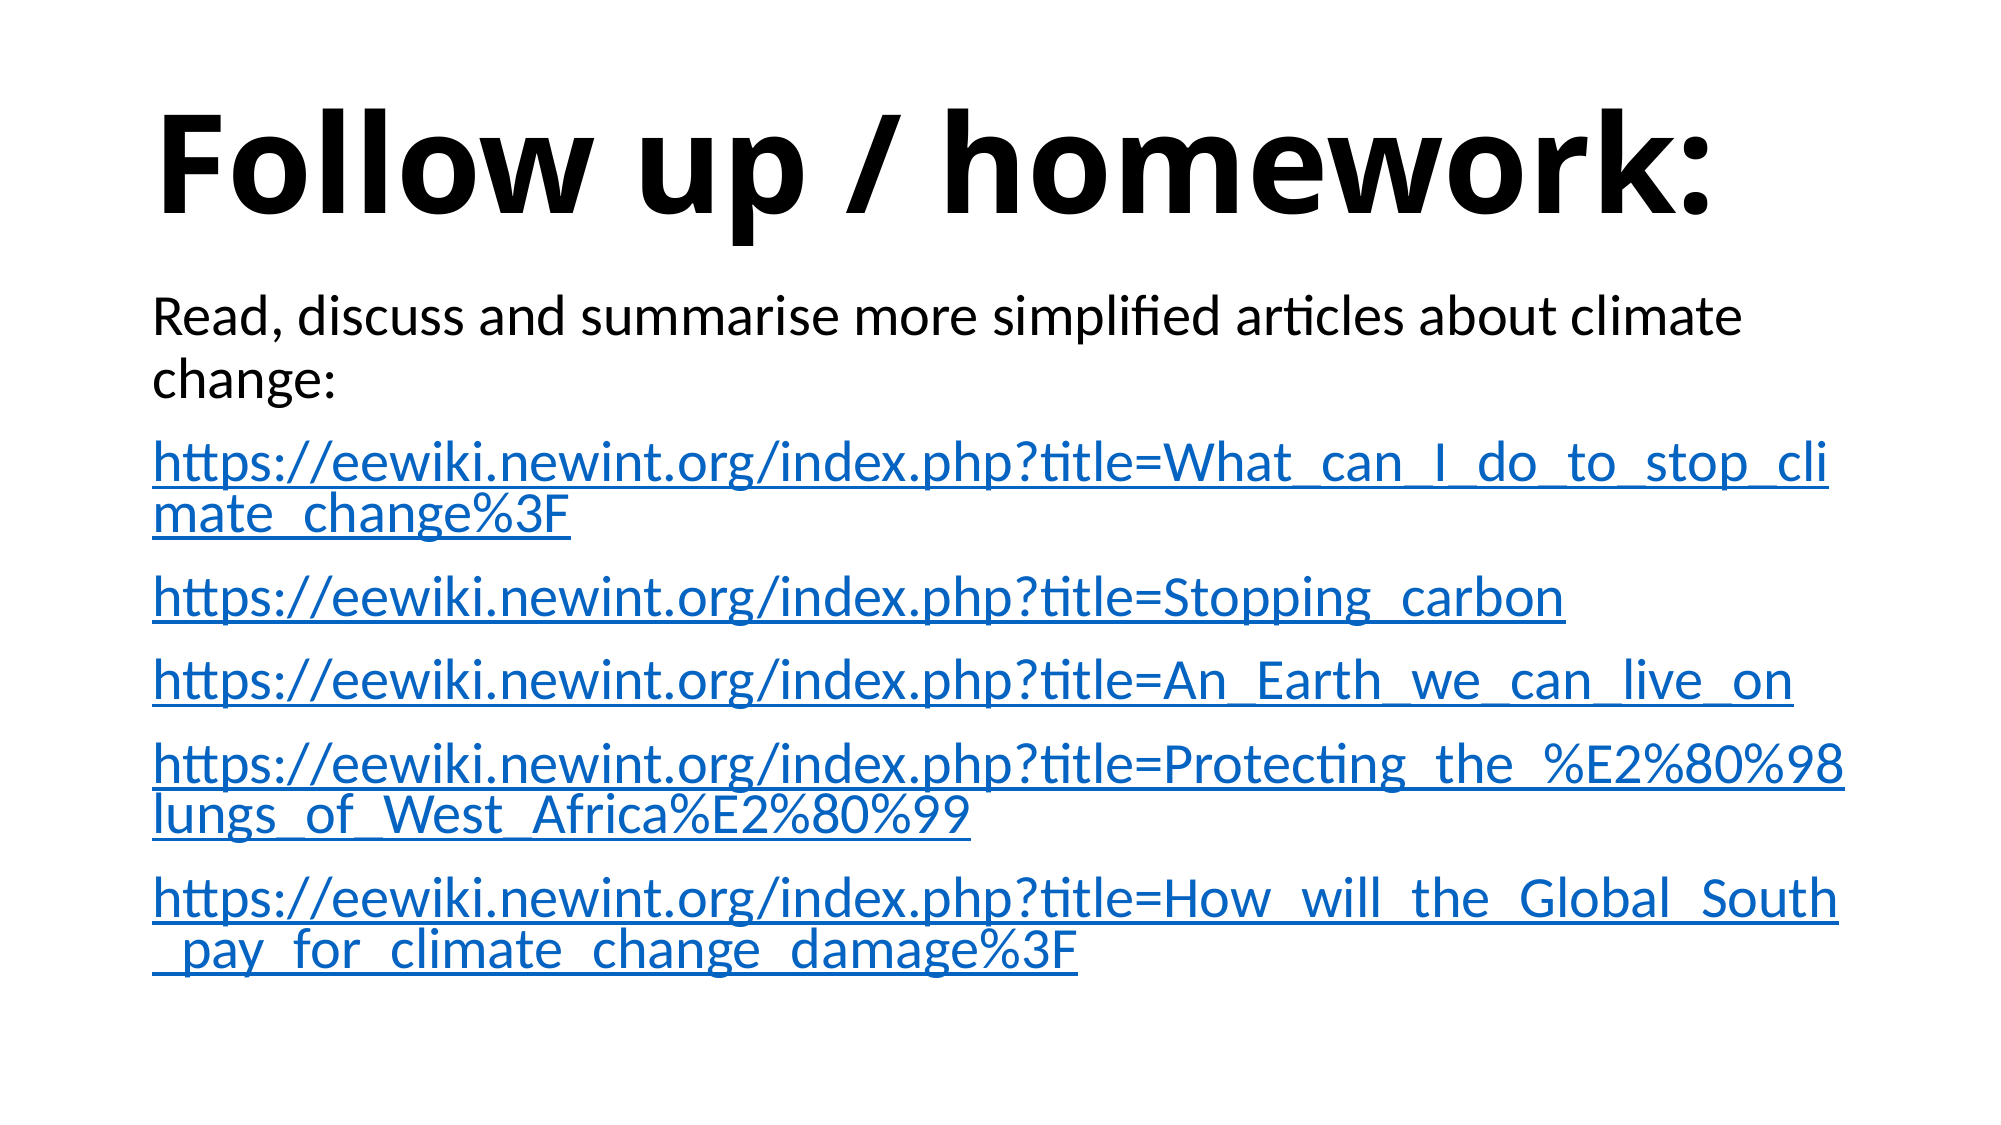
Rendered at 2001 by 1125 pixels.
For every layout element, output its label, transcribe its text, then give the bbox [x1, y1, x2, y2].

title Follow up / homework: [137, 59, 1863, 277]
list Read, discuss and summarise more simplified articles about climate change: https://eewiki.newint.org/index.php?title=What_can_I_do_to_stop_climate_change%3F https://eewiki.newint.org/index.php?title=Stopping_carbon https://eewiki.newint.org/index.php?title=An_Earth_we_can_live_on https://eewiki.newint.org/index.php?title=Protecting_the_%E2%80%98lungs_of_West_Africa%E2%80%99 https://eewiki.newint.org/index.php?title=How_will_the_Global_South_pay_for_climate_change_damage%3F [137, 277, 1863, 1066]
